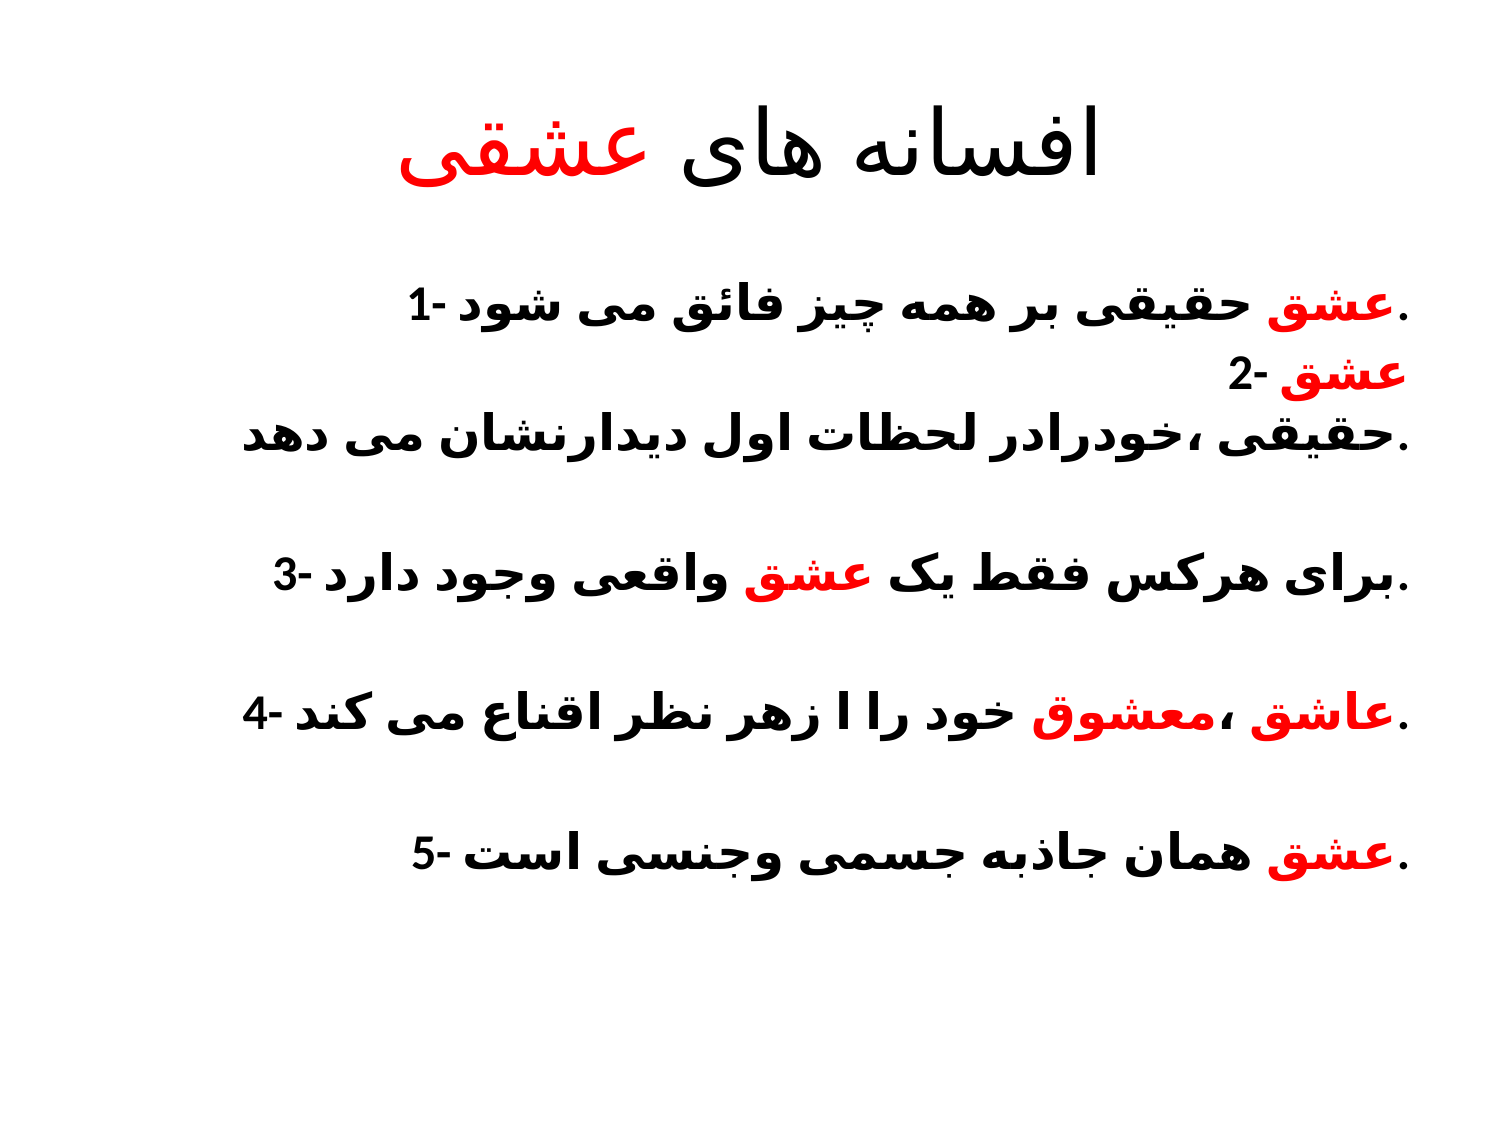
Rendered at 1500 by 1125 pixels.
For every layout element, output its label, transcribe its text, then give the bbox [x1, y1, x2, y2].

title افسانه های عشقی [75, 45, 1425, 233]
list 1- عشق حقیقی بر همه چیز فائق می شود. 2- عشق حقیقی ،خودرادر لحظات اول دیدارنشان می دهد. 3- برای هرکس فقط یک عشق واقعی وجود دارد. 4- عاشق ،معشوق خود را ا زهر نظر اقناع می کند. 5- عشق همان جاذبه جسمی وجنسی است. [75, 262, 1425, 1005]
